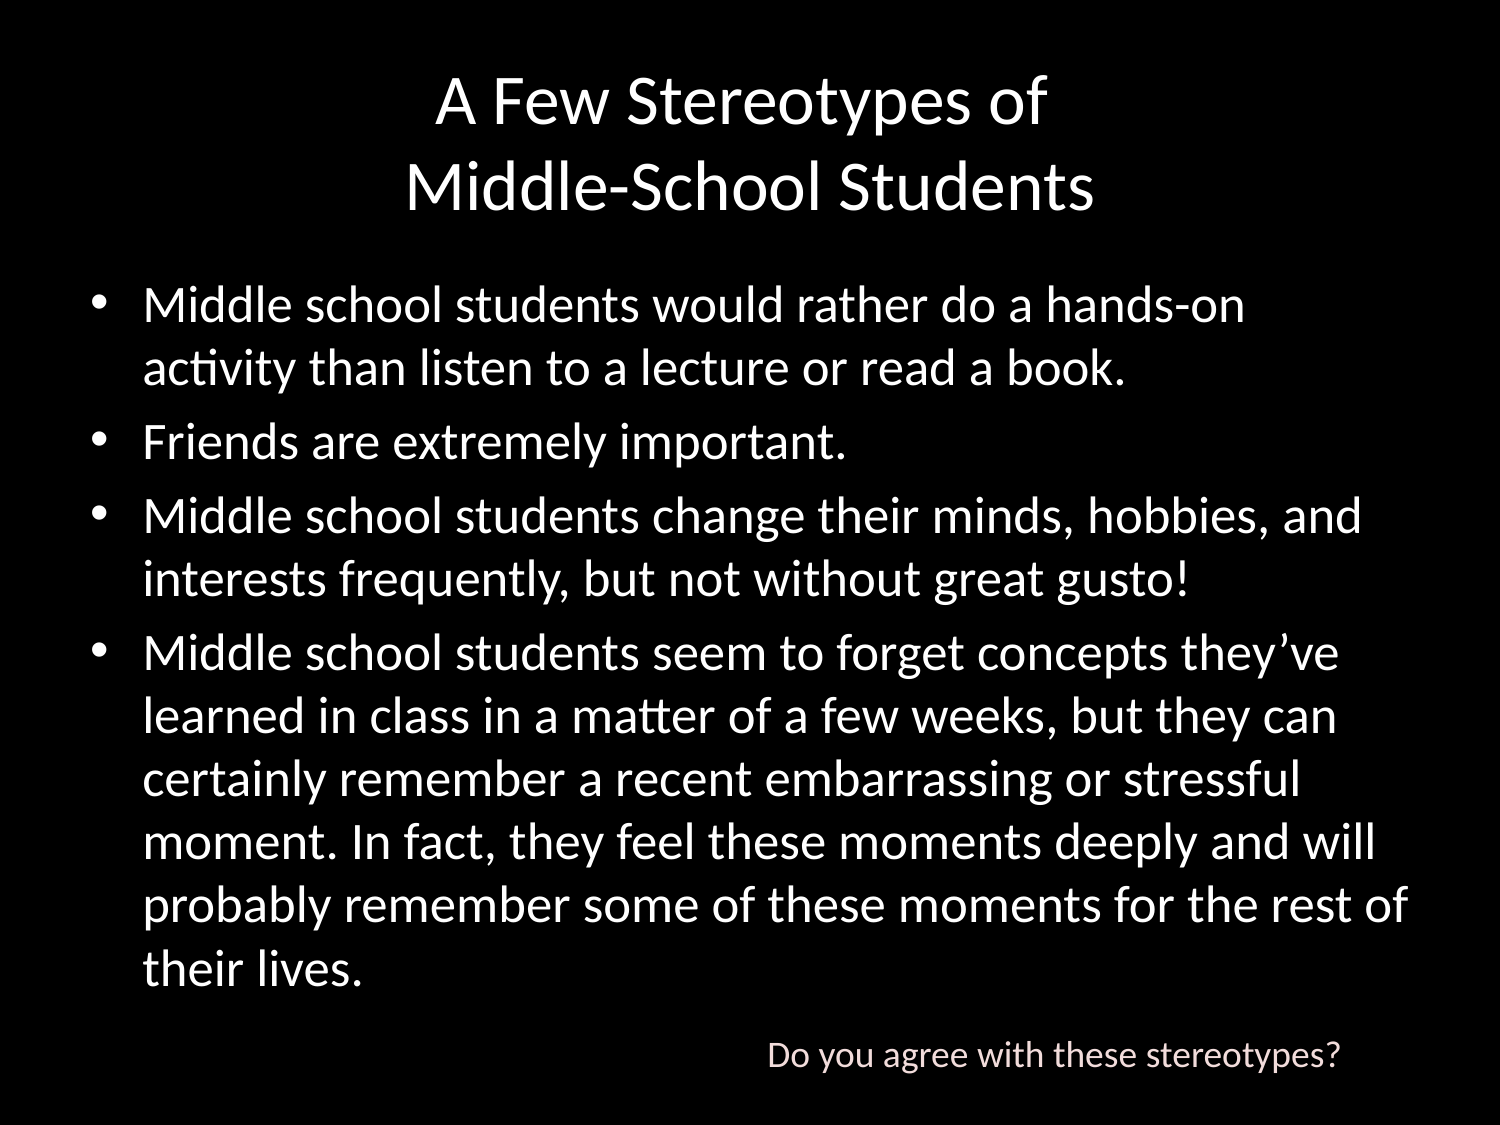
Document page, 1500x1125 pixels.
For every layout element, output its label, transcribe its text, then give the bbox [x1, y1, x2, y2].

text_box Do you agree with these stereotypes? [752, 1023, 1359, 1083]
list Middle school students would rather do a hands-on activity than listen to a lecture or read a book. Friends are extremely important. Middle school students change their minds, hobbies, and interests frequently, but not without great gusto! Middle school students seem to forget concepts they’ve learned in class in a matter of a few weeks, but they can certainly remember a recent embarrassing or stressful moment. In fact, they feel these moments deeply and will probably remember some of these moments for the rest of their lives. [75, 262, 1425, 1005]
title A Few Stereotypes of Middle-School Students [75, 45, 1425, 233]
